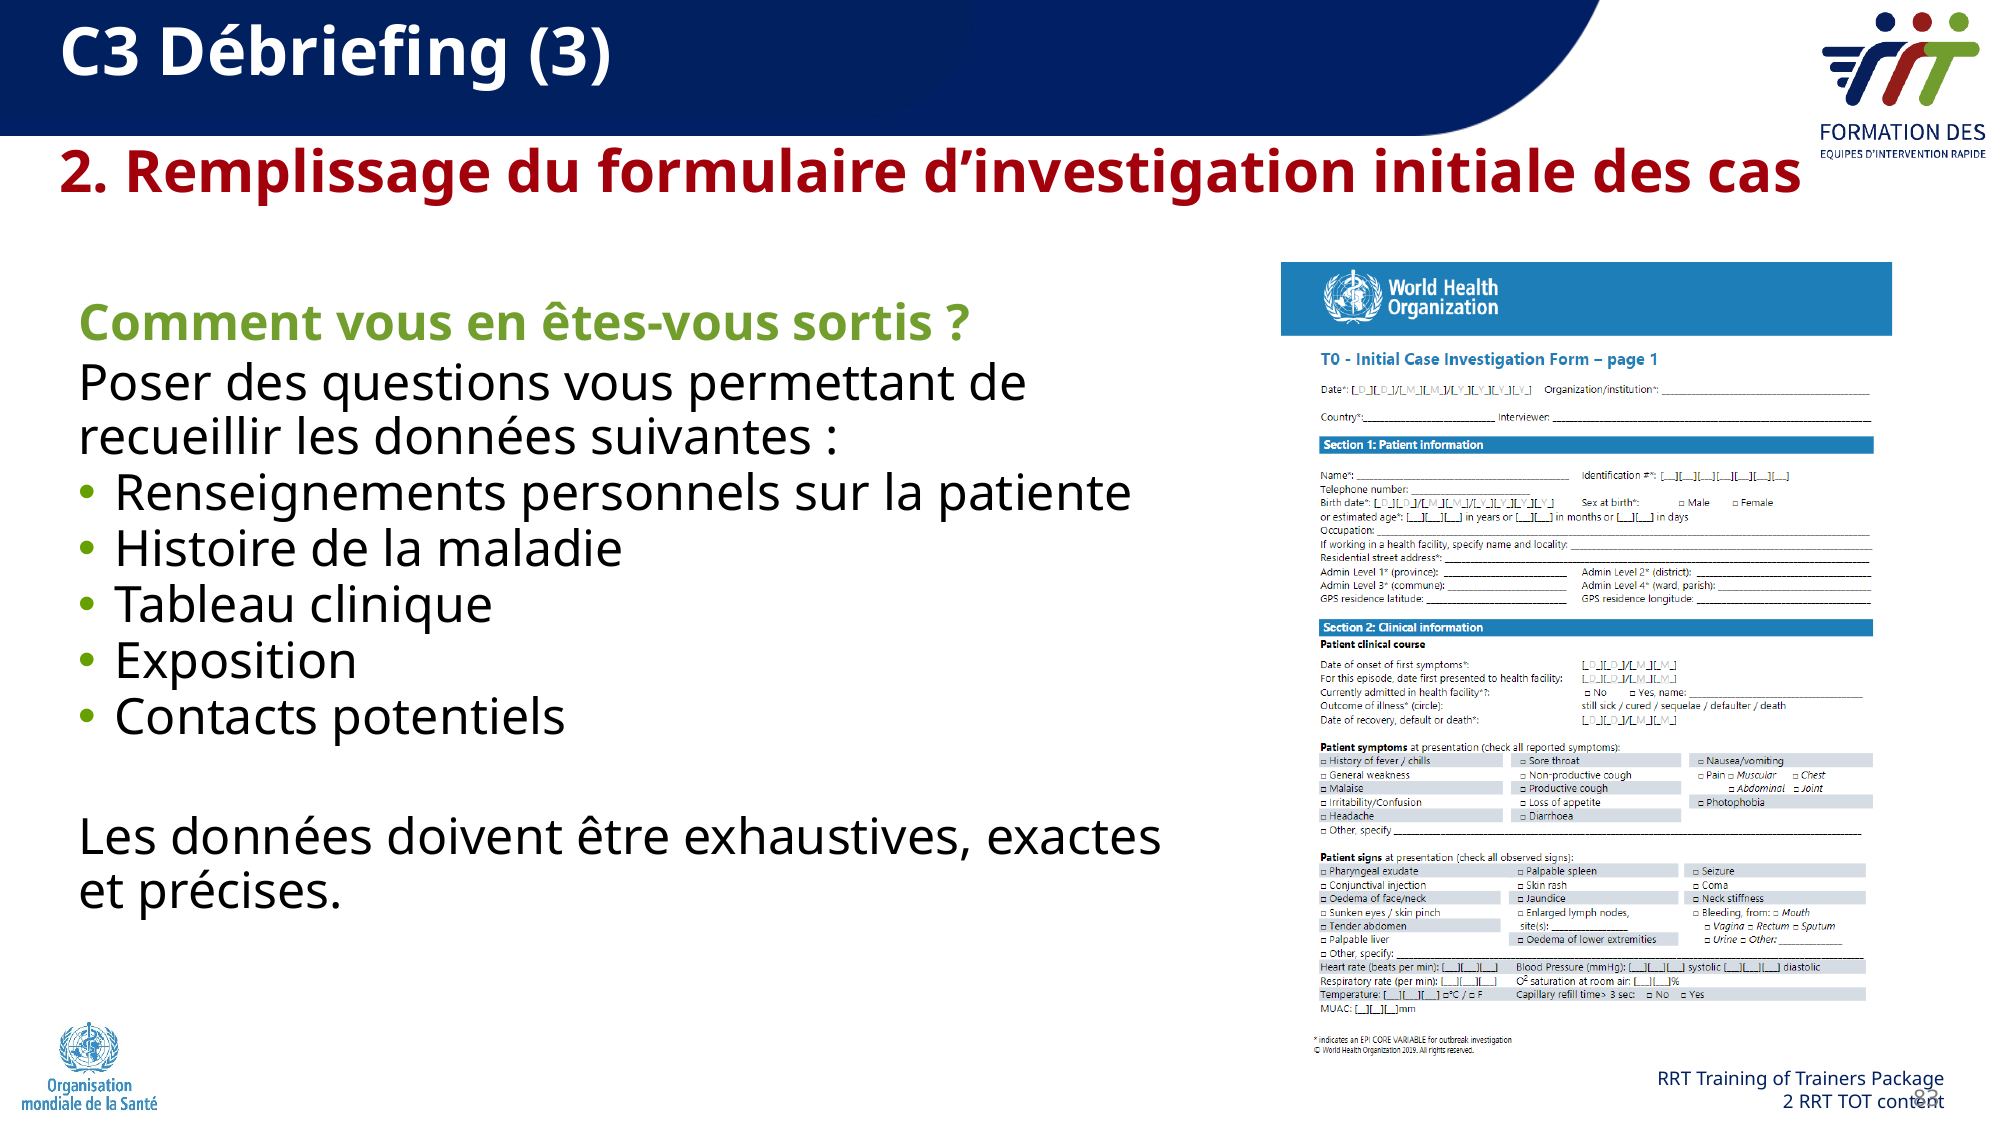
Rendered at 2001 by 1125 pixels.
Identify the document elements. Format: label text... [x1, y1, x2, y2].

picture [1820, 11, 1986, 160]
picture [1280, 262, 1893, 1068]
picture [20, 1020, 158, 1111]
list Comment vous en êtes-vous sortis ? Poser des questions vous permettant de recueillir les données suivantes : Renseignements personnels sur la patiente Histoire de la maladie Tableau clinique Exposition Contacts potentiels Les données doivent être exhaustives, exactes et précises. [70, 282, 1185, 1048]
text_box 2. Remplissage du formulaire d’investigation initiale des cas [52, 126, 1824, 212]
picture [0, 0, 1623, 136]
